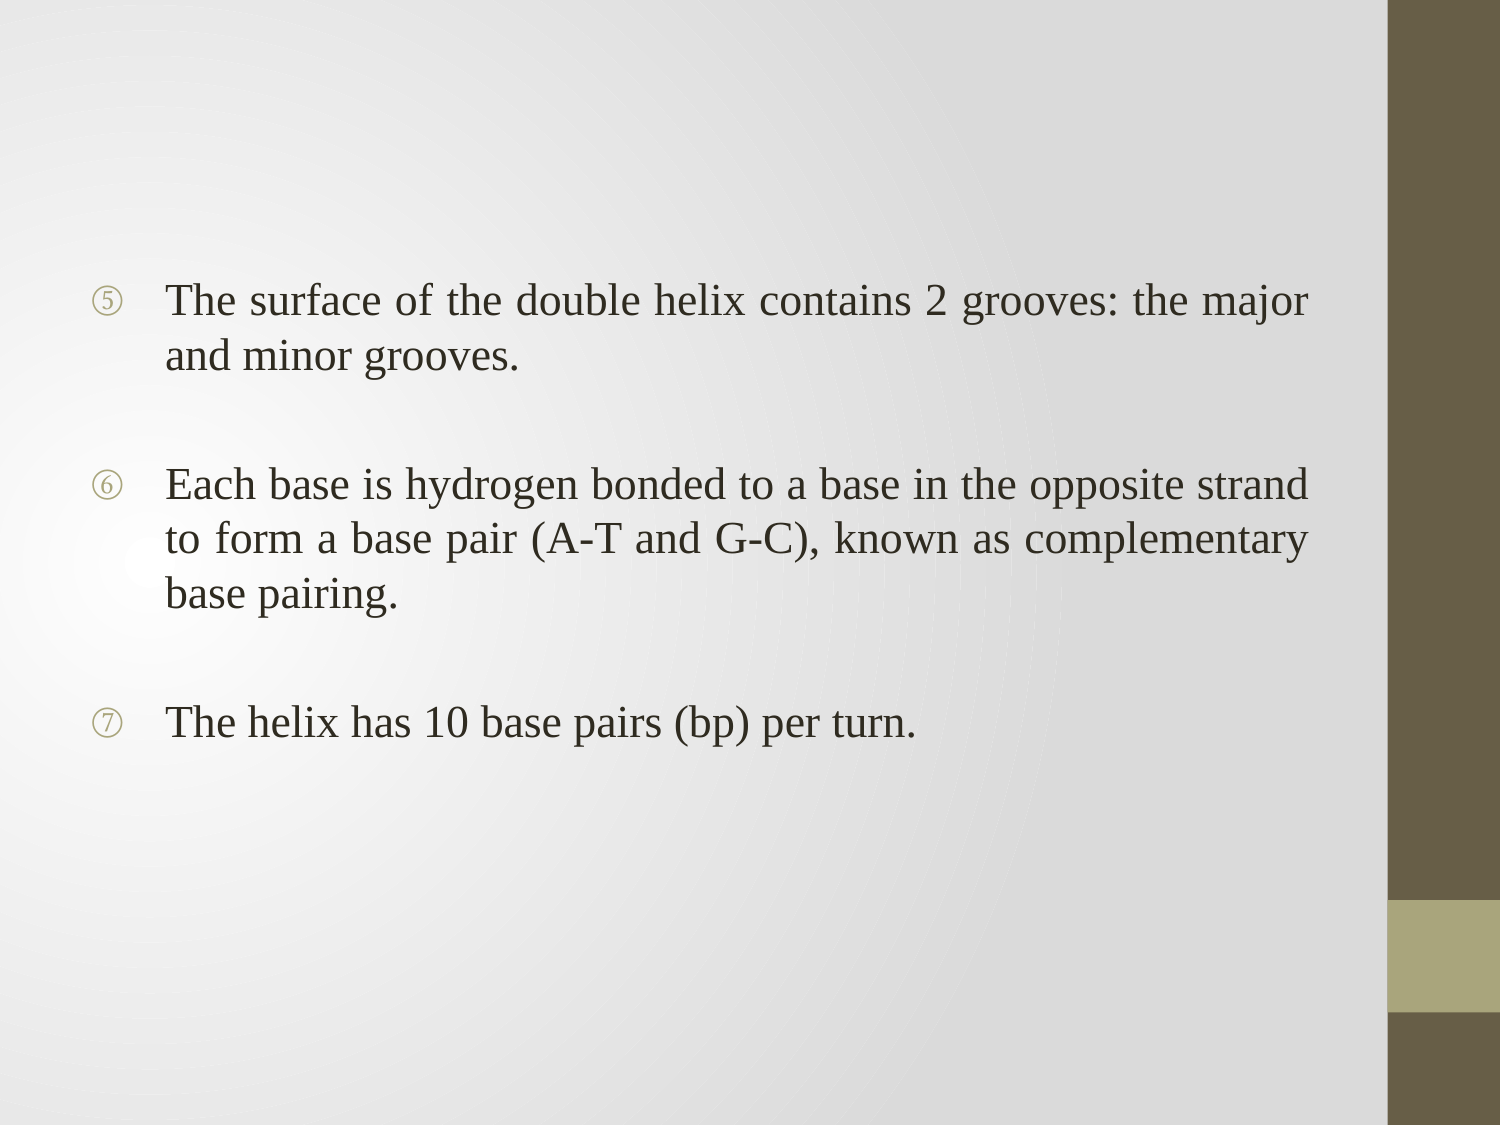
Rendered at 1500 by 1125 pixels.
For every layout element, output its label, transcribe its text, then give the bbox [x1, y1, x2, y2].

list The surface of the double helix contains 2 grooves: the major and minor grooves. Each base is hydrogen bonded to a base in the opposite strand to form a base pair (A-T and G-C), known as complementary base pairing. The helix has 10 base pairs (bp) per turn. [75, 262, 1325, 1050]
